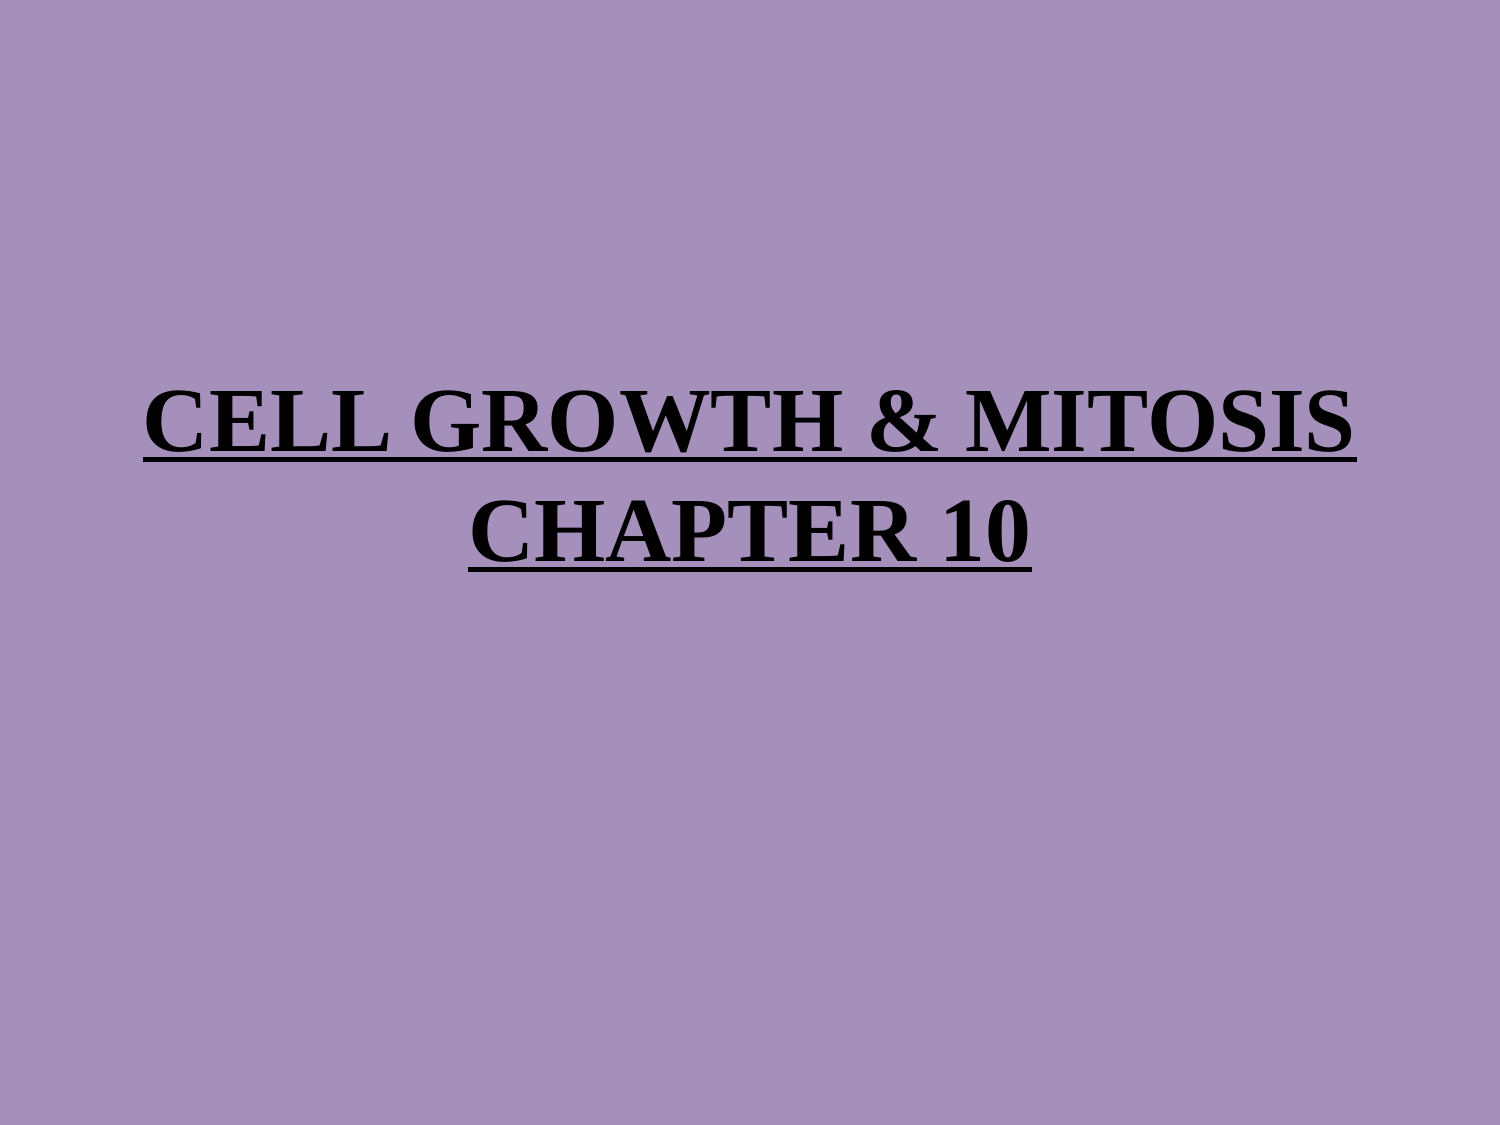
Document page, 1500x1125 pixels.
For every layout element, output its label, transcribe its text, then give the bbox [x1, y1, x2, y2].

title CELL GROWTH & MITOSIS CHAPTER 10 [112, 349, 1388, 591]
